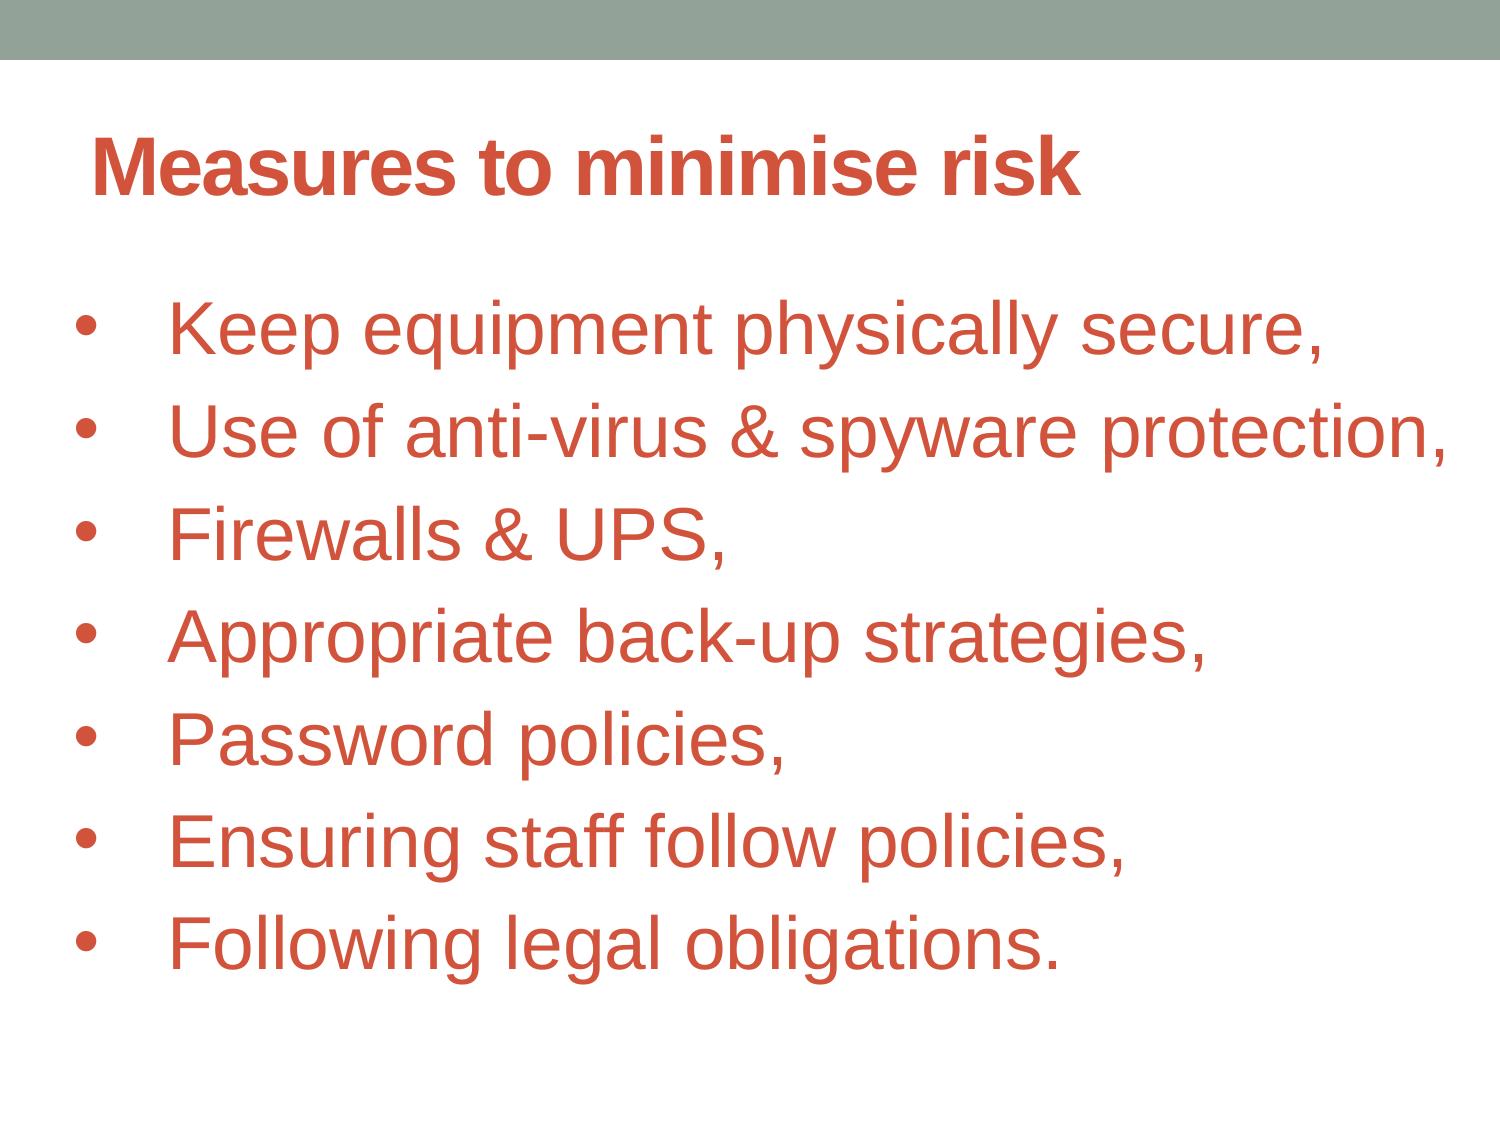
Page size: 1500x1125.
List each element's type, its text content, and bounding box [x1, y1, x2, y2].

text_box Keep equipment physically secure, Use of anti-virus & spyware protection, Firewalls & UPS, Appropriate back-up strategies, Password policies, Ensuring staff follow policies, Following legal obligations. [58, 272, 1471, 993]
title Measures to minimise risk [75, 81, 1425, 244]
